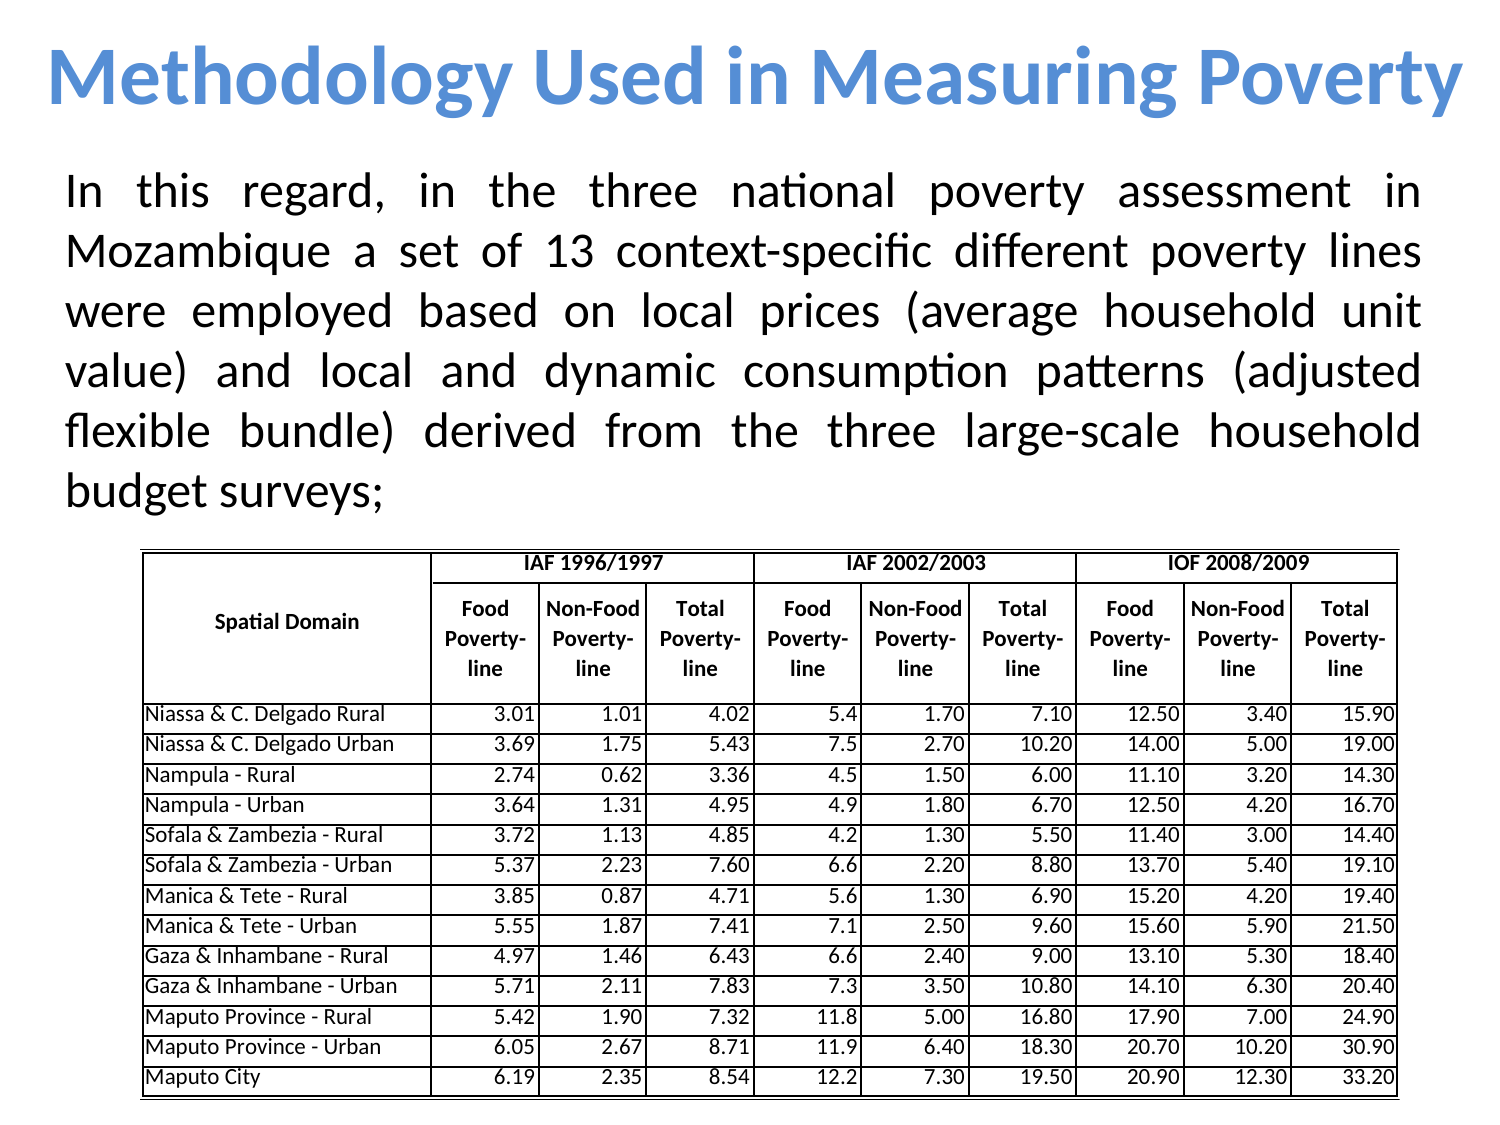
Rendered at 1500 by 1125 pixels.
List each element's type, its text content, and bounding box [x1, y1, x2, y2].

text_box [139, 549, 1401, 1100]
text_box Methodology Used in Measuring Poverty [24, 12, 1488, 130]
text_box In this regard, in the three national poverty assessment in Mozambique a set of 13 context-specific different poverty lines were employed based on local prices (average household unit value) and local and dynamic consumption patterns (adjusted flexible bundle) derived from the three large-scale household budget surveys; [50, 149, 1438, 525]
